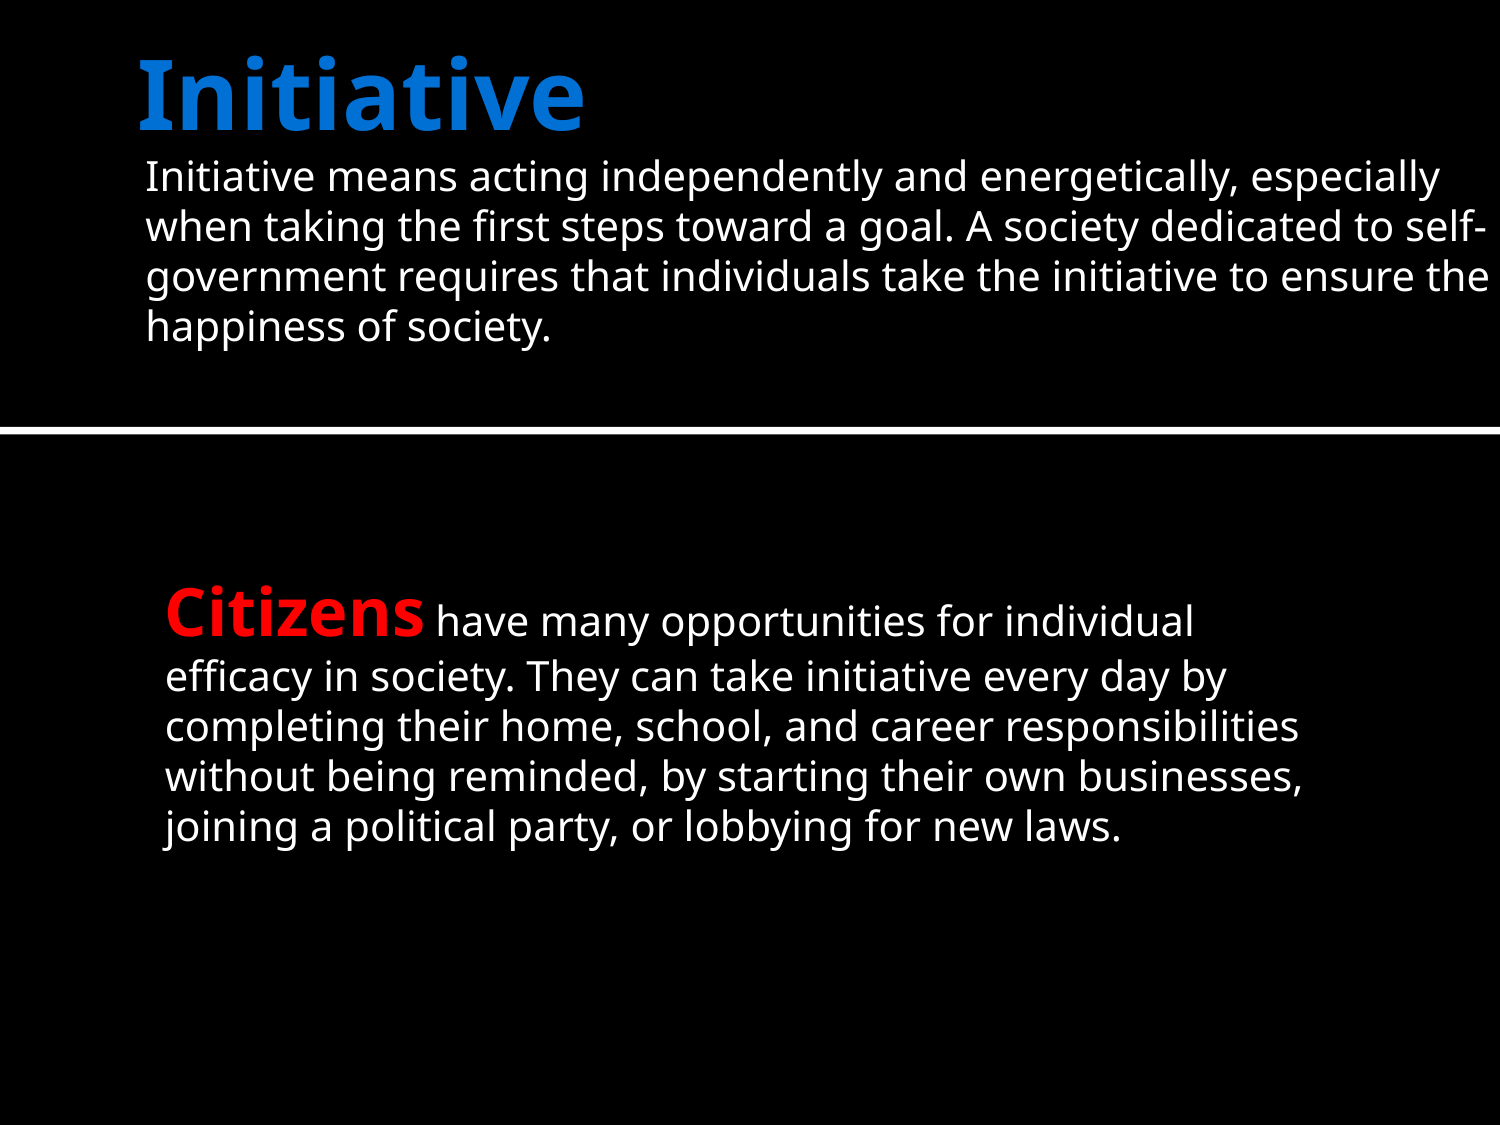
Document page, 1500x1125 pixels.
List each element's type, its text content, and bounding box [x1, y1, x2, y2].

text_box Citizens have many opportunities for individual efficacy in society. They can take initiative every day by completing their home, school, and career responsibilities without being reminded, by starting their own businesses, joining a political party, or lobbying for new laws. [149, 562, 1350, 858]
title Initiative [123, 19, 1438, 149]
list Initiative means acting independently and energetically, especially when taking the first steps toward a goal. A society dedicated to self-government requires that individuals take the initiative to ensure the happiness of society. [121, 149, 1500, 400]
